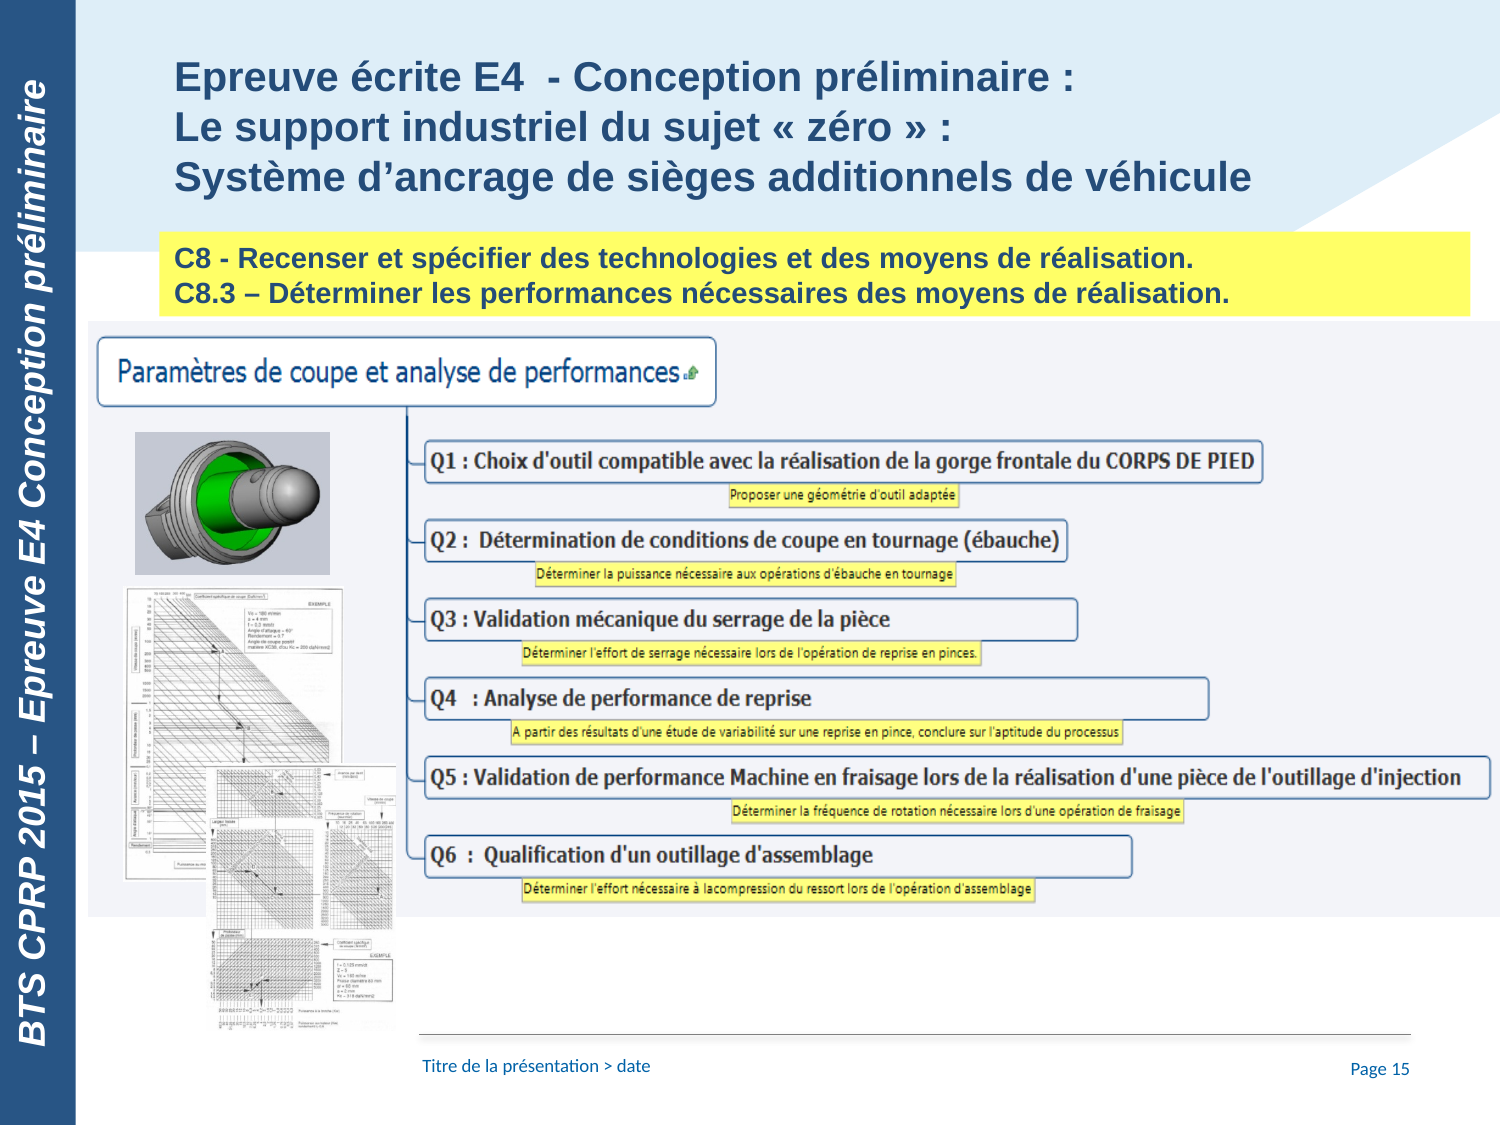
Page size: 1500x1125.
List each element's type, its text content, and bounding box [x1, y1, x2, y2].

text_box Epreuve écrite E4 - Conception préliminaire : Le support industriel du sujet « zéro » : Système d’ancrage de sièges additionnels de véhicule [159, 42, 1341, 208]
text_box C8 - Recenser et spécifier des technologies et des moyens de réalisation. C8.3 – Déterminer les performances nécessaires des moyens de réalisation. [159, 231, 1471, 317]
text_box BTS CPRP 2015 – Epreuve E4 Conception préliminaire [0, 0, 76, 1125]
picture [88, 320, 1500, 1032]
